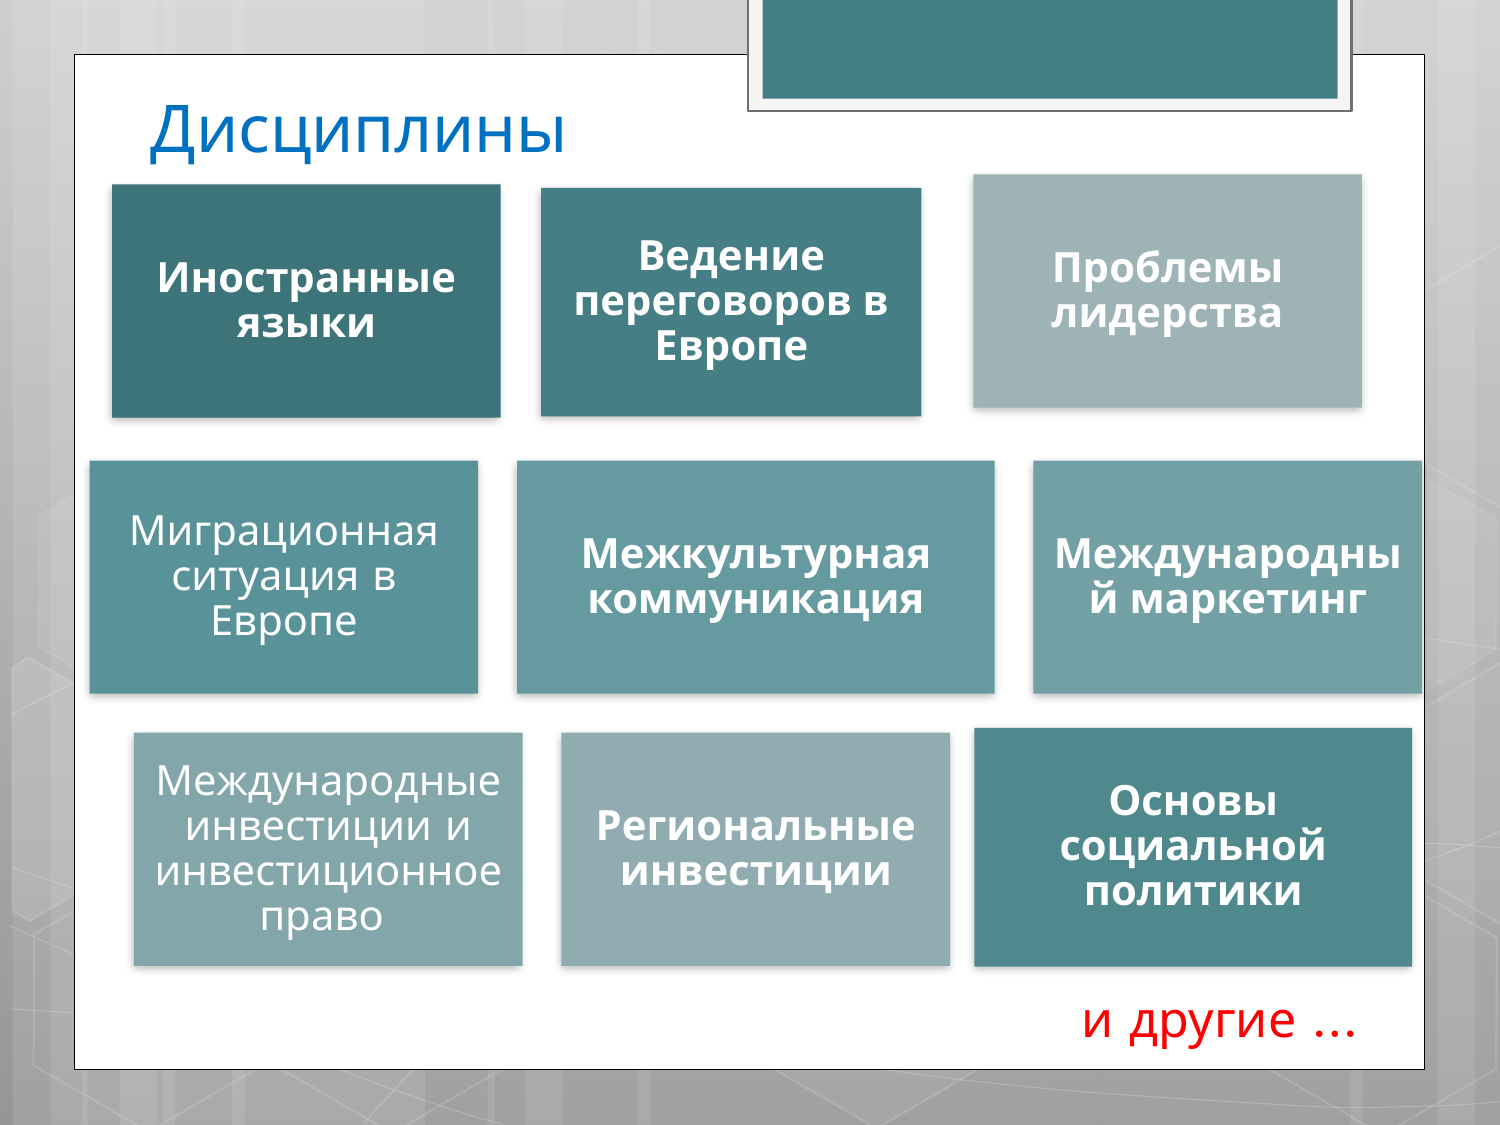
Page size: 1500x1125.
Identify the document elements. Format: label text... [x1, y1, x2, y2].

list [76, 172, 1436, 977]
text_box и другие … [1066, 985, 1373, 1055]
title Дисциплины [135, 78, 1289, 170]
